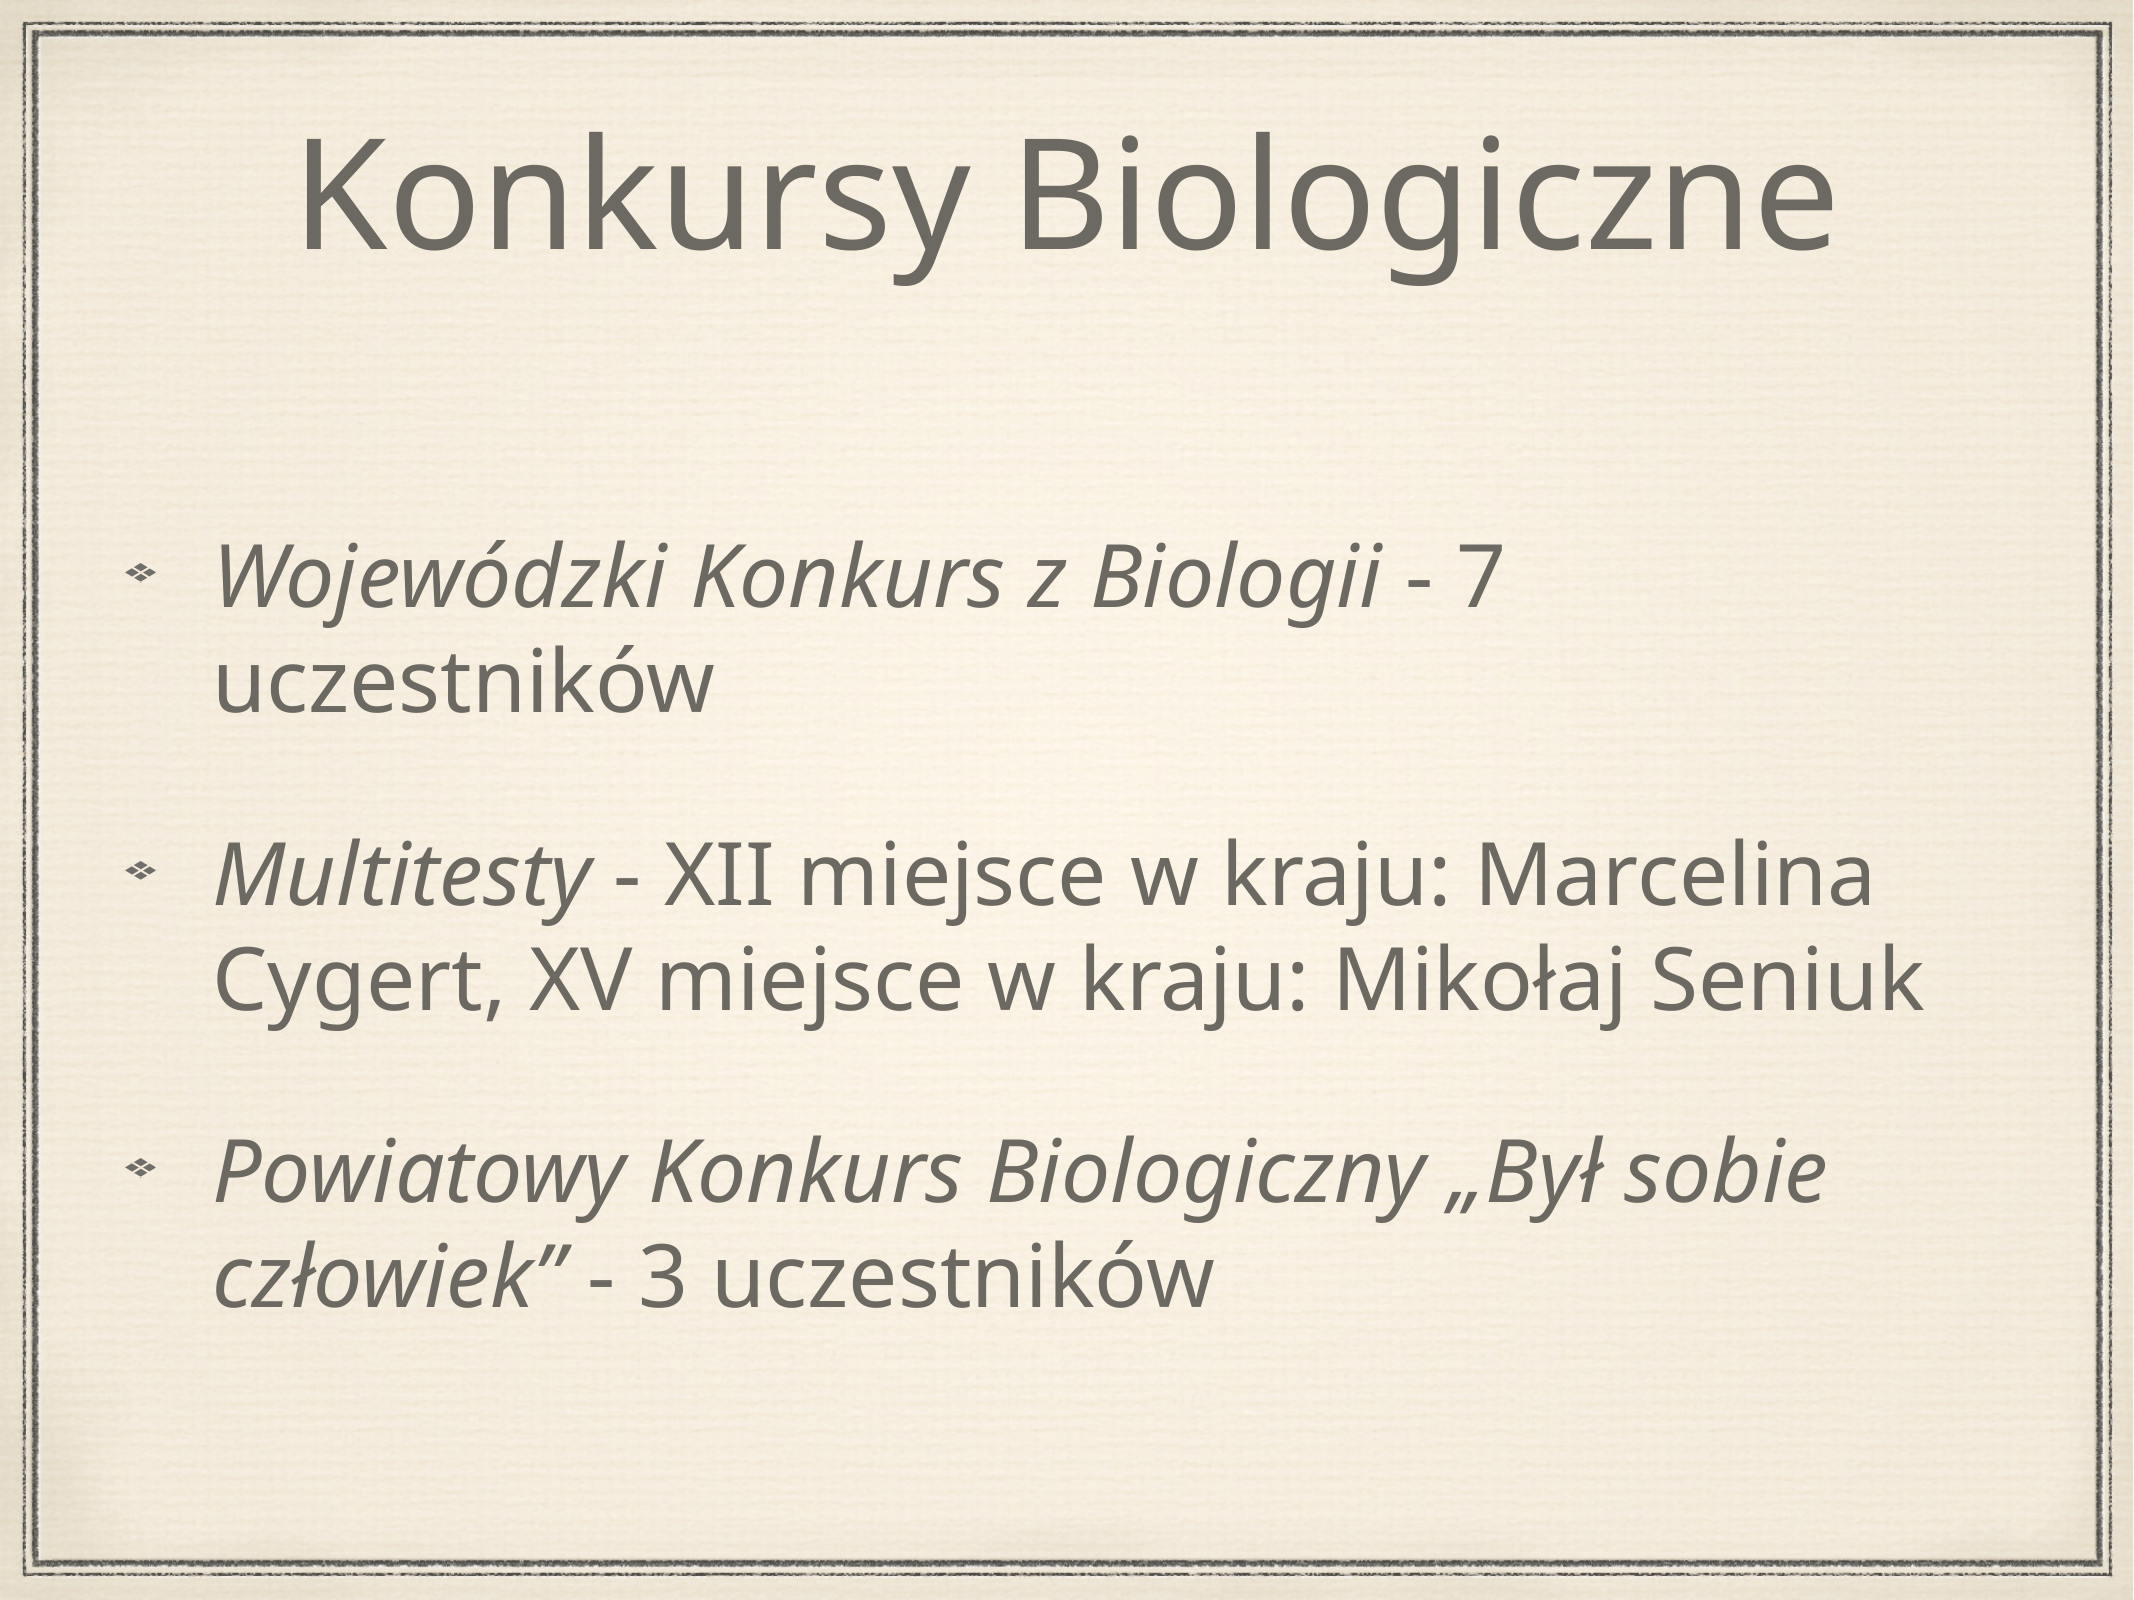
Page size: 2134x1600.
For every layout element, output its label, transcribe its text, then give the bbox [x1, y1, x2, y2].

title Konkursy Biologiczne [124, 61, 2009, 313]
list Wojewódzki Konkurs z Biologii - 7 uczestników Multitesty - XII miejsce w kraju: Marcelina Cygert, XV miejsce w kraju: Mikołaj Seniuk Powiatowy Konkurs Biologiczny „Był sobie człowiek” - 3 uczestników [124, 453, 2009, 1393]
picture [0, 0, 2134, 1600]
